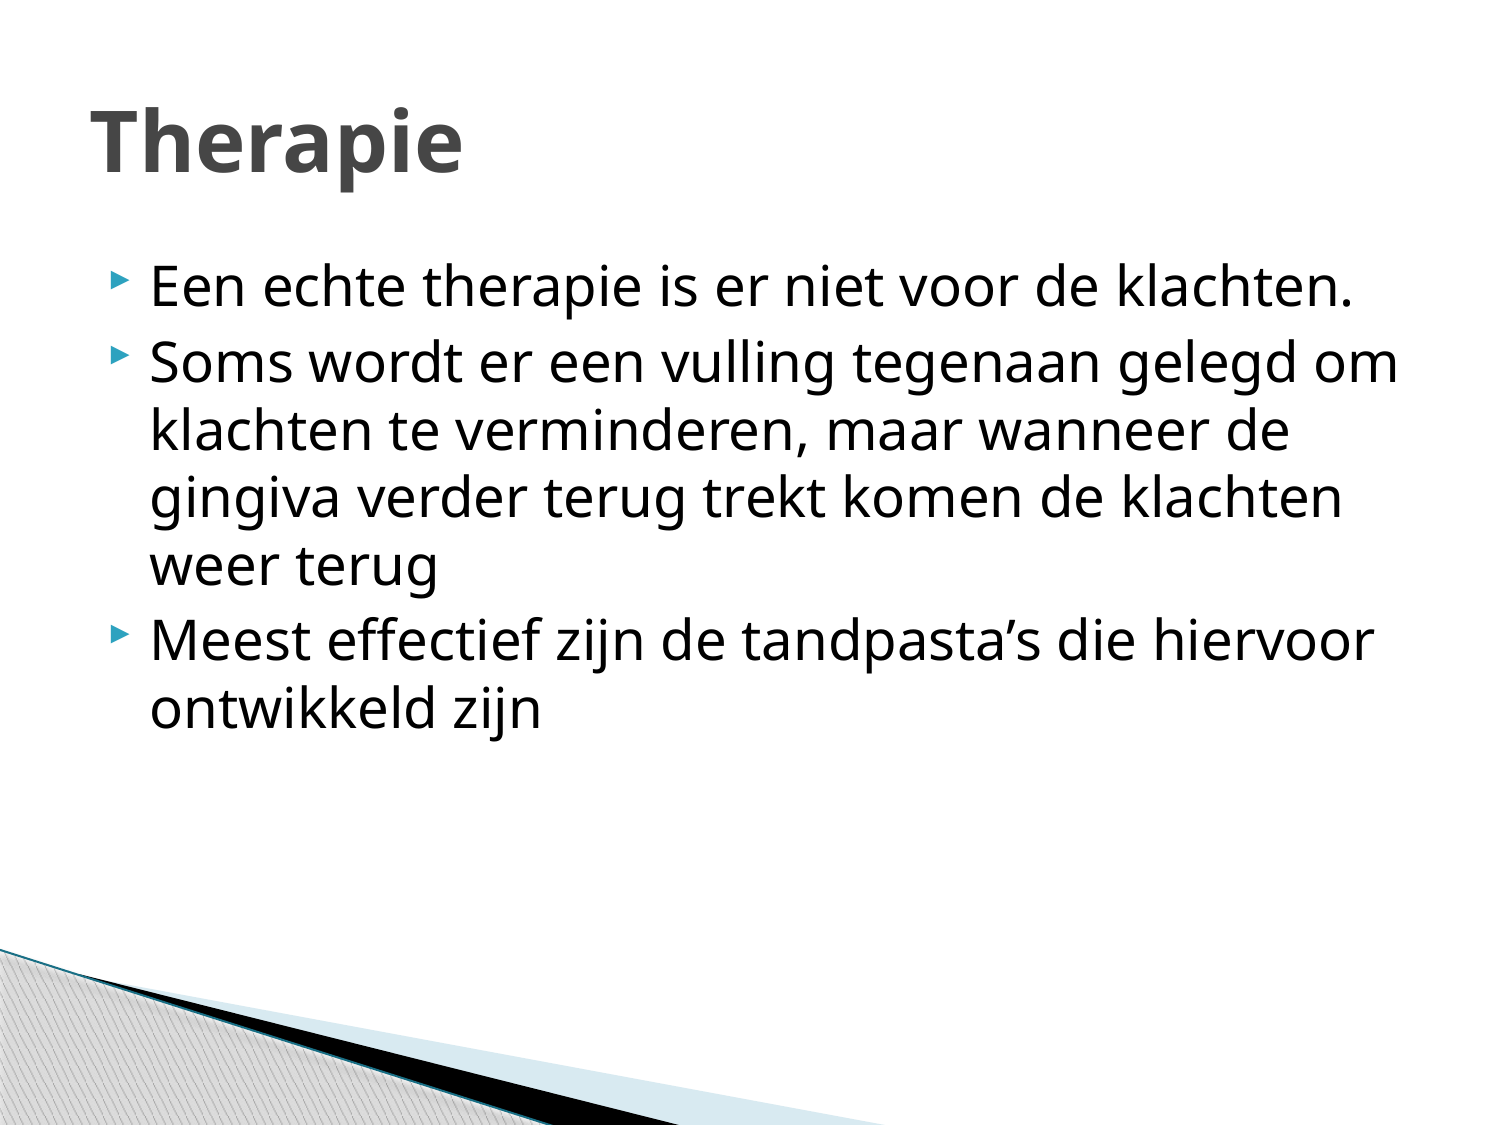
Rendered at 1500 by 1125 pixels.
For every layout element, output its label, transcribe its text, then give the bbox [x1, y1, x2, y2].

list Een echte therapie is er niet voor de klachten. Soms wordt er een vulling tegenaan gelegd om klachten te verminderen, maar wanneer de gingiva verder terug trekt komen de klachten weer terug Meest effectief zijn de tandpasta’s die hiervoor ontwikkeld zijn [75, 243, 1425, 986]
title Therapie [75, 45, 1425, 233]
